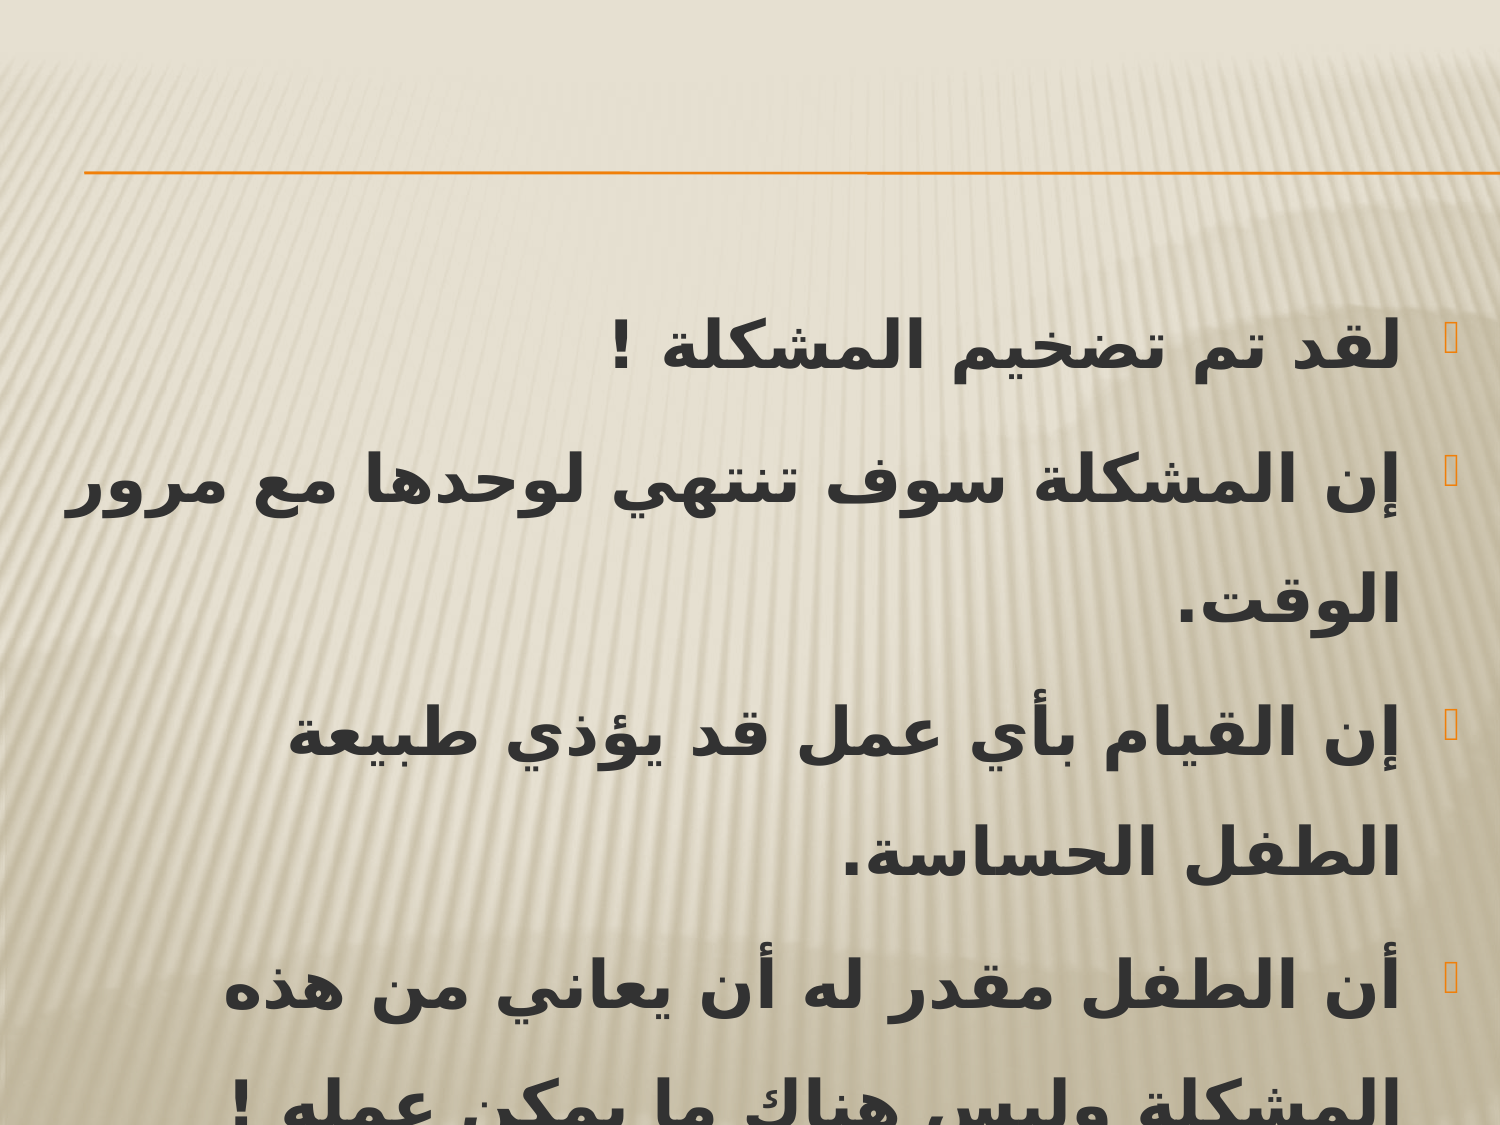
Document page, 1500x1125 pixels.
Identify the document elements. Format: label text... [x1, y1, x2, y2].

list لقد تم تضخيم المشكلة ! إن المشكلة سوف تنتهي لوحدها مع مرور الوقت. إن القيام بأي عمل قد يؤذي طبيعة الطفل الحساسة. أن الطفل مقدر له أن يعاني من هذه المشكلة وليس هناك ما يمكن عمله ! [50, 254, 1475, 998]
